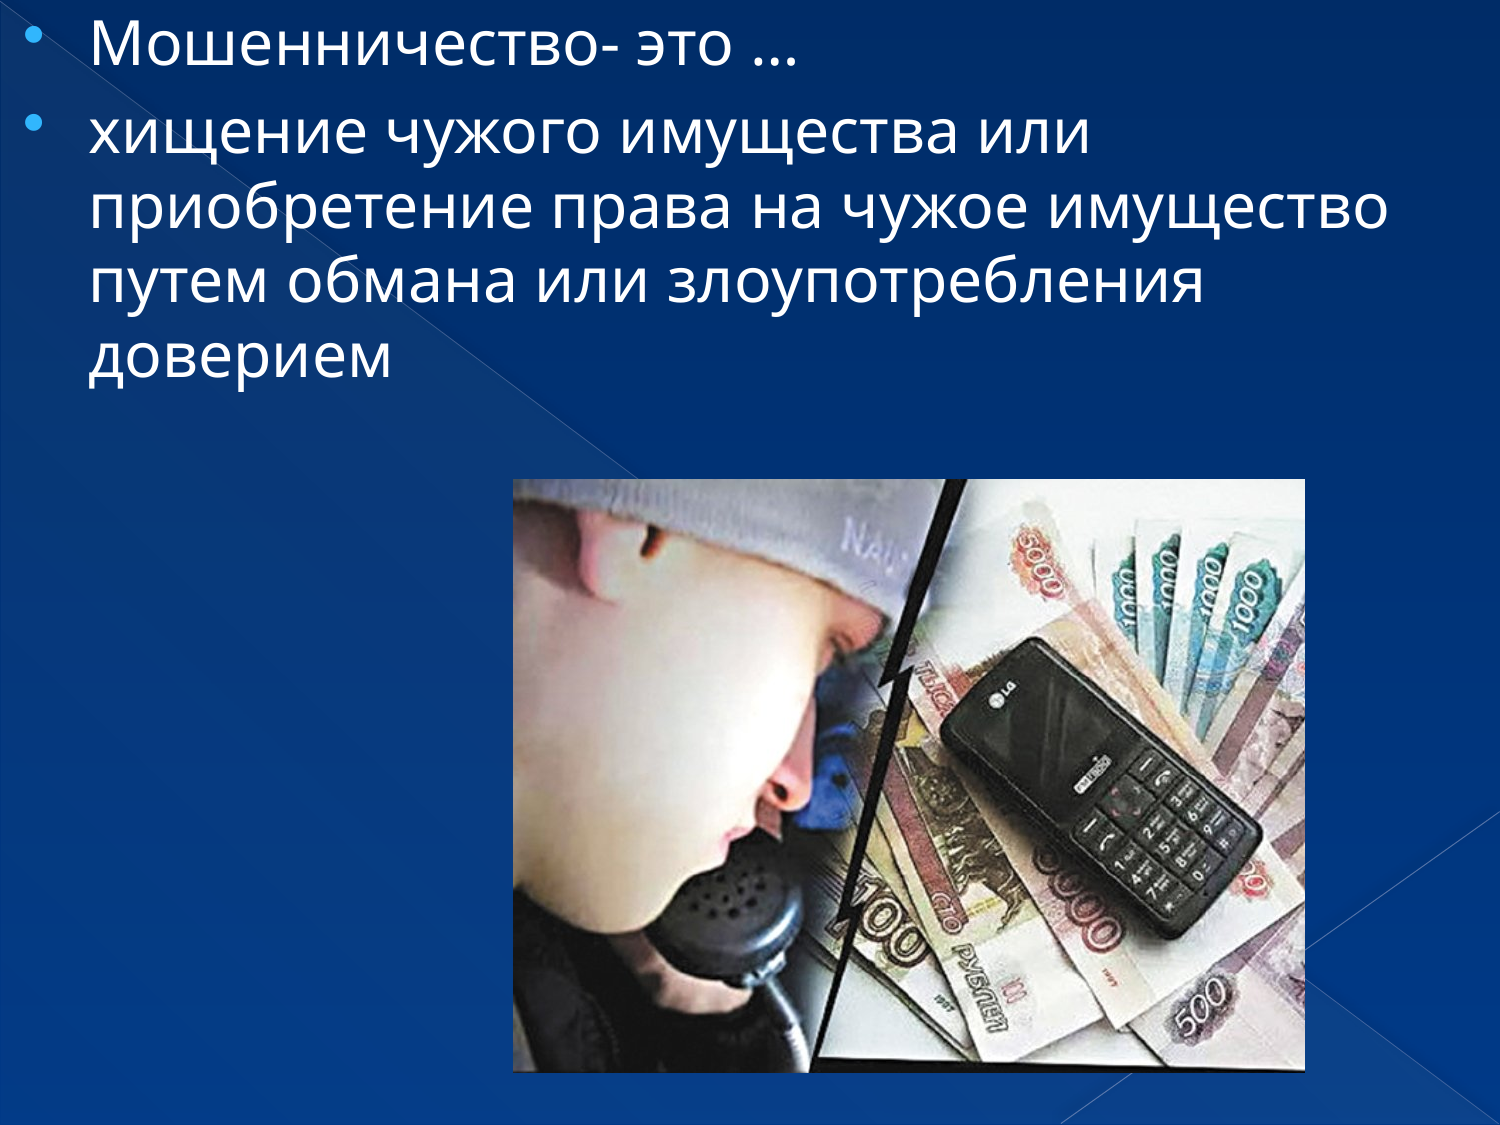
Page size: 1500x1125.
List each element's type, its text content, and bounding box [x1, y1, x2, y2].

list Мошенничество- это … хищение чужого имущества или приобретение права на чужое имущество путем обмана или злоупотребления доверием [0, 0, 1500, 746]
picture [513, 479, 1305, 1073]
